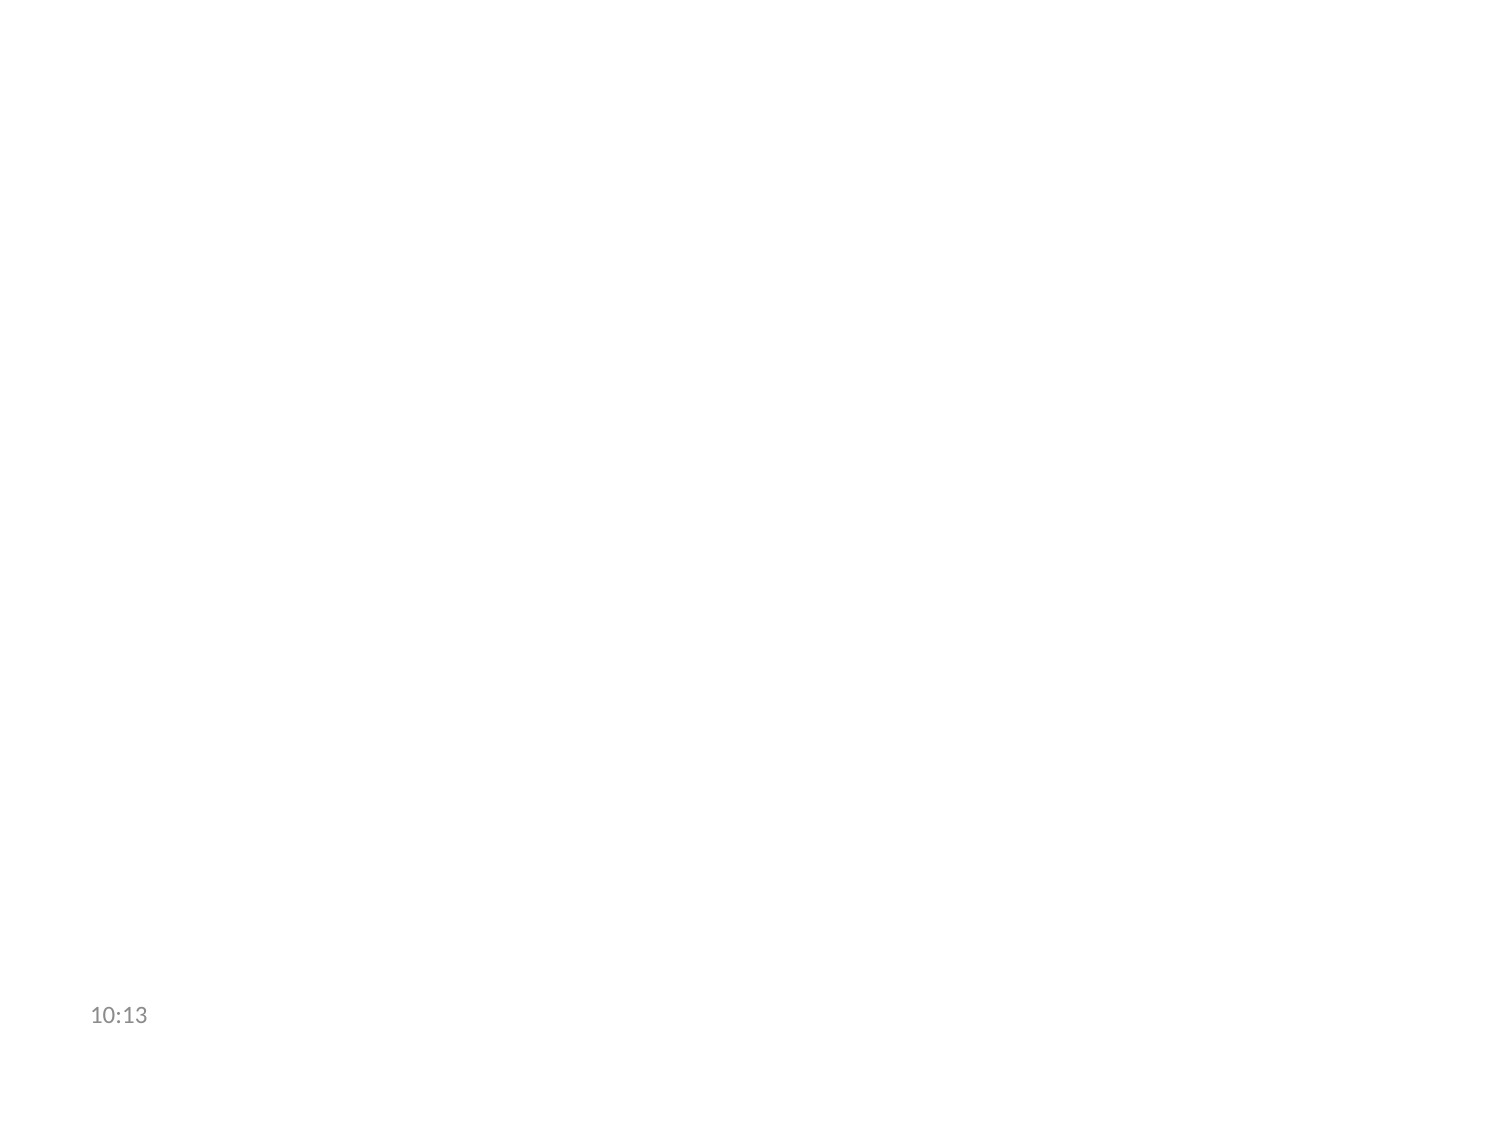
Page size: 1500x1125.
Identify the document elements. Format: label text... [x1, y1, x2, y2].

text_box 15:35 [75, 983, 425, 1044]
